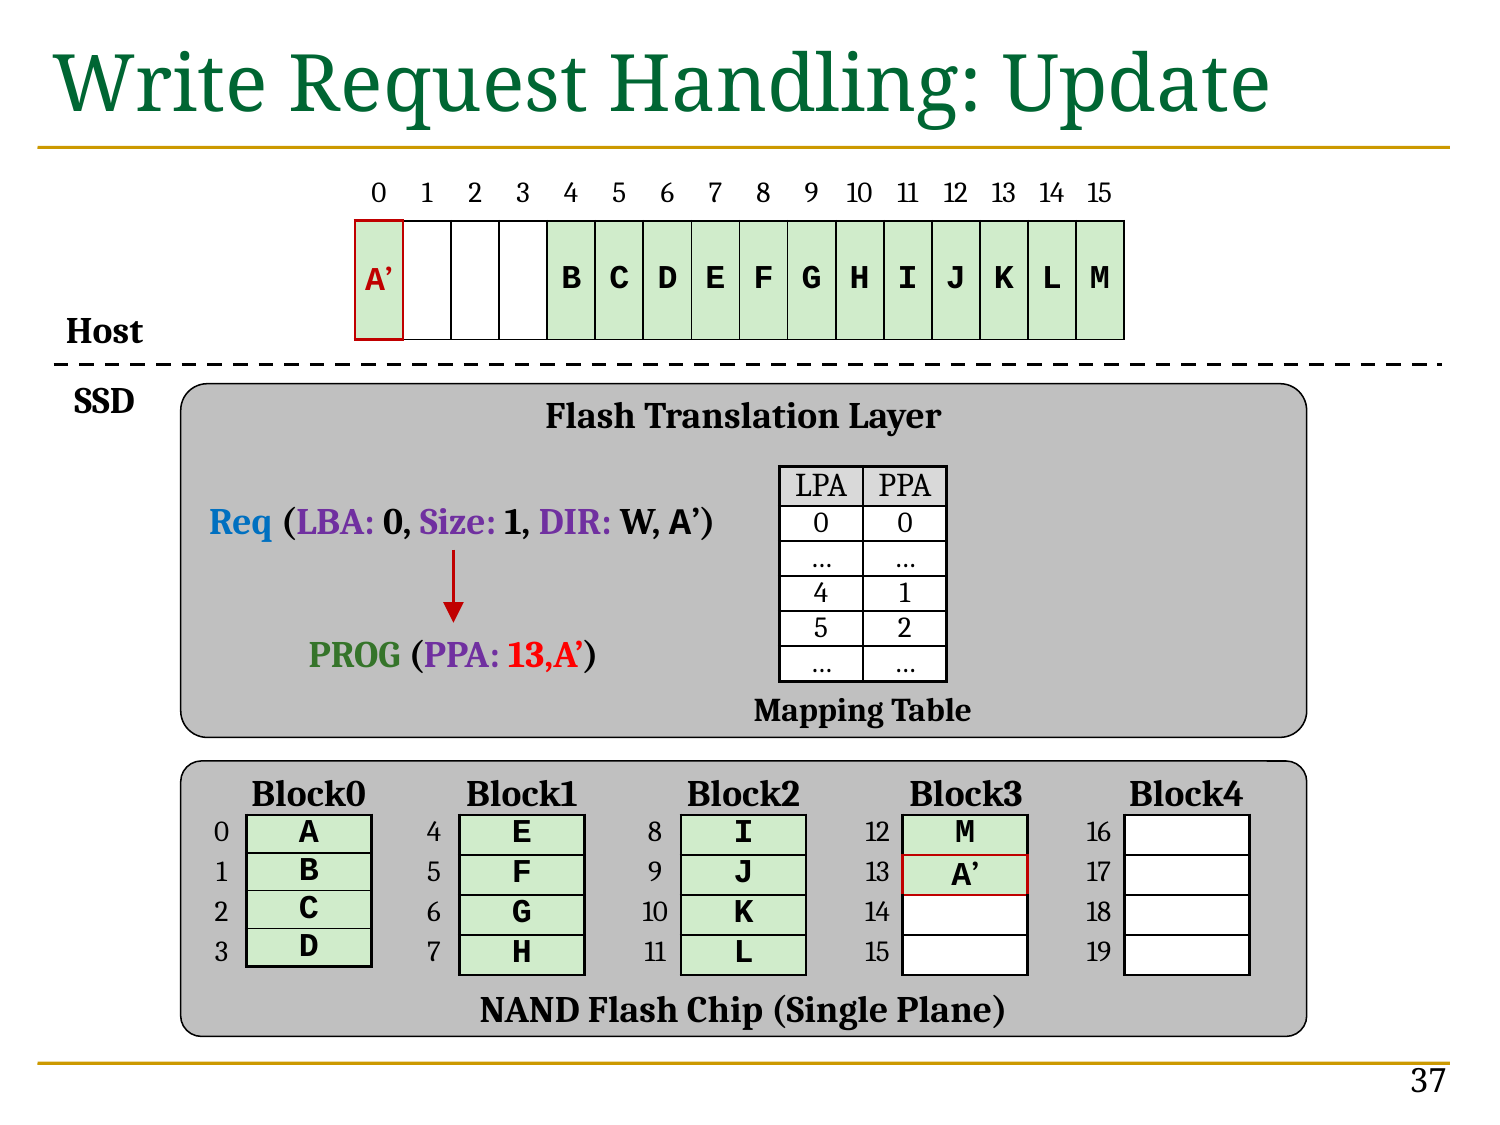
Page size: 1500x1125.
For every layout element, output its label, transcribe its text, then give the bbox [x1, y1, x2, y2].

table_header 8 [739, 165, 788, 220]
table_cell 5 [781, 612, 862, 645]
table_cell 2 [864, 612, 945, 645]
table_header A [248, 822, 370, 852]
table_cell C [596, 222, 642, 339]
table_cell F [461, 856, 583, 894]
text_box Block4 [1114, 761, 1260, 822]
table_cell B [248, 854, 370, 890]
table_cell 0 [864, 507, 945, 540]
table_header 2 [451, 165, 499, 220]
text_box Flash Translation Layer [180, 383, 1307, 738]
table_header 11 [884, 165, 932, 220]
table_cell B [548, 222, 594, 339]
table_cell A’ [356, 222, 402, 338]
table_cell 1 [864, 577, 945, 610]
table_header 5 [595, 165, 643, 220]
table_cell [904, 896, 1026, 934]
table_header 0 [197, 815, 246, 855]
table_cell L [1029, 222, 1075, 339]
table_cell A’ [904, 856, 1026, 894]
table_cell G [788, 222, 835, 339]
table_cell 4 [781, 577, 862, 610]
text_box Block3 [894, 761, 1038, 822]
text_box Host [51, 298, 159, 358]
table_cell [500, 222, 546, 339]
slide_number 37 [1111, 1036, 1462, 1112]
title Write Request Handling: Update [37, 24, 1450, 200]
table_header 16 [1075, 815, 1123, 855]
table_cell 9 [631, 855, 679, 895]
table_cell 1 [197, 855, 246, 895]
table_header 4 [547, 165, 595, 220]
table_cell 5 [410, 855, 458, 895]
table_header 10 [836, 165, 884, 220]
table_cell … [864, 542, 945, 575]
table_cell J [682, 856, 805, 894]
table_header [1126, 822, 1248, 854]
table_cell G [461, 896, 583, 934]
table_cell K [682, 896, 805, 934]
table_cell 17 [1075, 855, 1123, 895]
table_cell 14 [853, 895, 902, 935]
table_cell [1126, 856, 1248, 894]
table_cell 3 [197, 935, 246, 975]
table_cell … [781, 647, 862, 680]
table_header 6 [643, 165, 691, 220]
table_cell I [885, 222, 931, 339]
table_header 12 [932, 165, 980, 220]
table_header I [682, 822, 805, 854]
table_header 8 [631, 815, 679, 855]
table_cell 18 [1075, 895, 1123, 935]
table_header 7 [691, 165, 739, 220]
table_cell [452, 222, 498, 339]
table_cell 2 [197, 895, 246, 935]
text_box NAND Flash Chip (Single Plane) [180, 760, 1307, 1037]
table_header E [461, 822, 583, 854]
table_header 9 [788, 165, 836, 220]
table_cell [404, 222, 450, 339]
table_cell M [1077, 222, 1123, 339]
table_cell D [644, 222, 691, 339]
table_cell [1126, 936, 1248, 974]
text_box Block0 [236, 761, 381, 822]
table_header PPA [864, 468, 945, 505]
text_box PROG (PPA: 13,A’) [226, 623, 681, 683]
table_cell … [864, 647, 945, 680]
table_cell 11 [631, 935, 679, 975]
table_cell [904, 936, 1026, 974]
table_cell 0 [781, 507, 862, 540]
table_cell C [248, 891, 370, 928]
table_cell 15 [853, 935, 902, 975]
table_cell K [981, 222, 1027, 339]
table_cell F [740, 222, 787, 339]
table_header M [904, 822, 1026, 854]
text_box Mapping Table [738, 680, 988, 736]
table_header 13 [980, 165, 1028, 220]
table_cell 7 [410, 935, 458, 975]
table_header 15 [1076, 165, 1124, 220]
table_header 3 [499, 165, 547, 220]
table_cell 13 [853, 855, 902, 895]
table_cell D [248, 929, 370, 965]
table_cell J [933, 222, 979, 339]
table_cell 6 [410, 895, 458, 935]
table_cell H [837, 222, 883, 339]
table_cell L [682, 936, 805, 974]
table_cell … [781, 542, 862, 575]
text_box Block1 [451, 761, 593, 822]
text_box SSD [59, 373, 150, 428]
table_header 14 [1028, 165, 1076, 220]
table_header 12 [853, 815, 902, 855]
table_cell 19 [1075, 935, 1123, 975]
text_box Block2 [672, 761, 816, 822]
table_cell [1126, 896, 1248, 934]
table_cell 10 [631, 895, 679, 935]
table_header 4 [410, 815, 458, 855]
table_cell H [461, 936, 583, 974]
table_header LPA [781, 468, 862, 505]
table_cell E [692, 222, 739, 339]
text_box Req (LBA: 0, Size: 1, DIR: W, A’) [130, 489, 778, 550]
table_header 1 [403, 165, 451, 220]
table_header 0 [355, 165, 403, 219]
